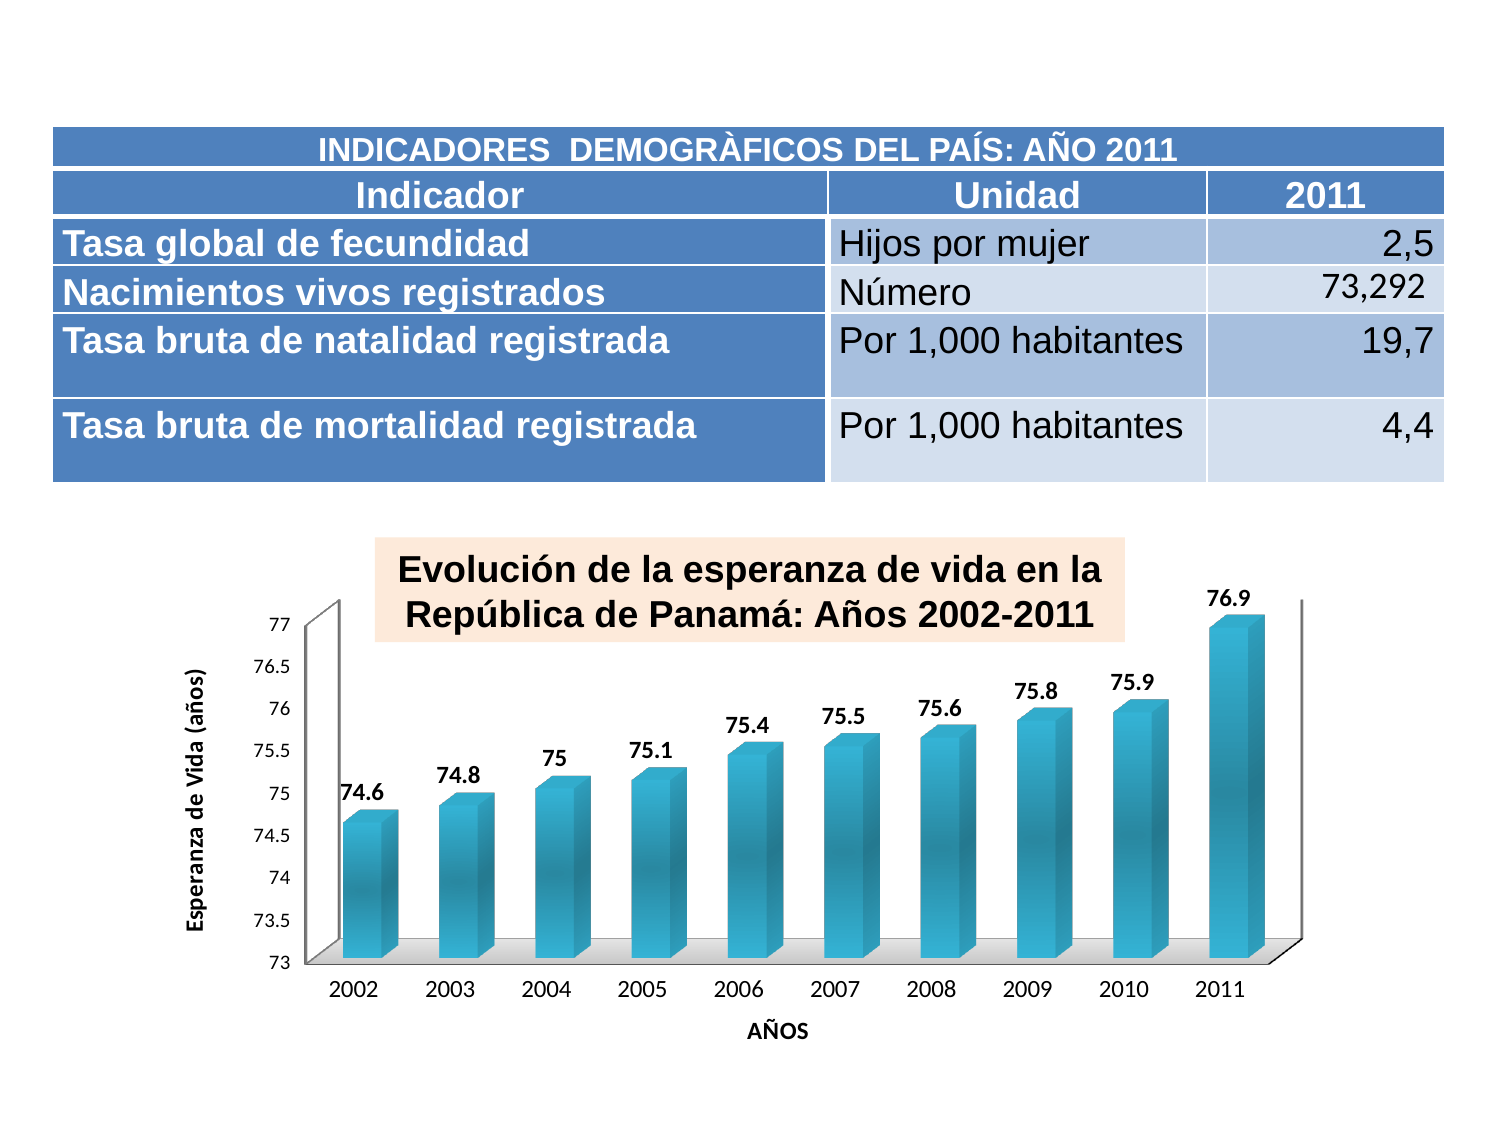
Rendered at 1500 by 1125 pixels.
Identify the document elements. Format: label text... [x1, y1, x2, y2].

table_cell Tasa global de fecundidad [53, 219, 825, 264]
table_cell 2011 [1208, 171, 1444, 214]
table_cell Nacimientos vivos registrados [53, 266, 825, 312]
table_cell 2,5 [1208, 219, 1444, 264]
chart [149, 587, 1340, 1079]
table_cell Por 1,000 habitantes [831, 314, 1206, 397]
table_cell Por 1,000 habitantes [831, 399, 1206, 482]
table_cell 4,4 [1208, 399, 1444, 482]
table_header INDICADORES DEMOGRÀFICOS DEL PAÍS: AÑO 2011 [53, 127, 1444, 166]
table_cell Indicador [53, 171, 827, 214]
table_cell Unidad [829, 171, 1206, 214]
table_cell 73,292 [1208, 266, 1444, 312]
table_cell Tasa bruta de natalidad registrada [53, 314, 825, 397]
table_cell Hijos por mujer [831, 219, 1206, 264]
table_cell 19,7 [1208, 314, 1444, 397]
table_cell Número [831, 266, 1206, 312]
table_cell Tasa bruta de mortalidad registrada [53, 399, 825, 482]
text_box Evolución de la esperanza de vida en la República de Panamá: Años 2002-2011 [374, 537, 1125, 585]
